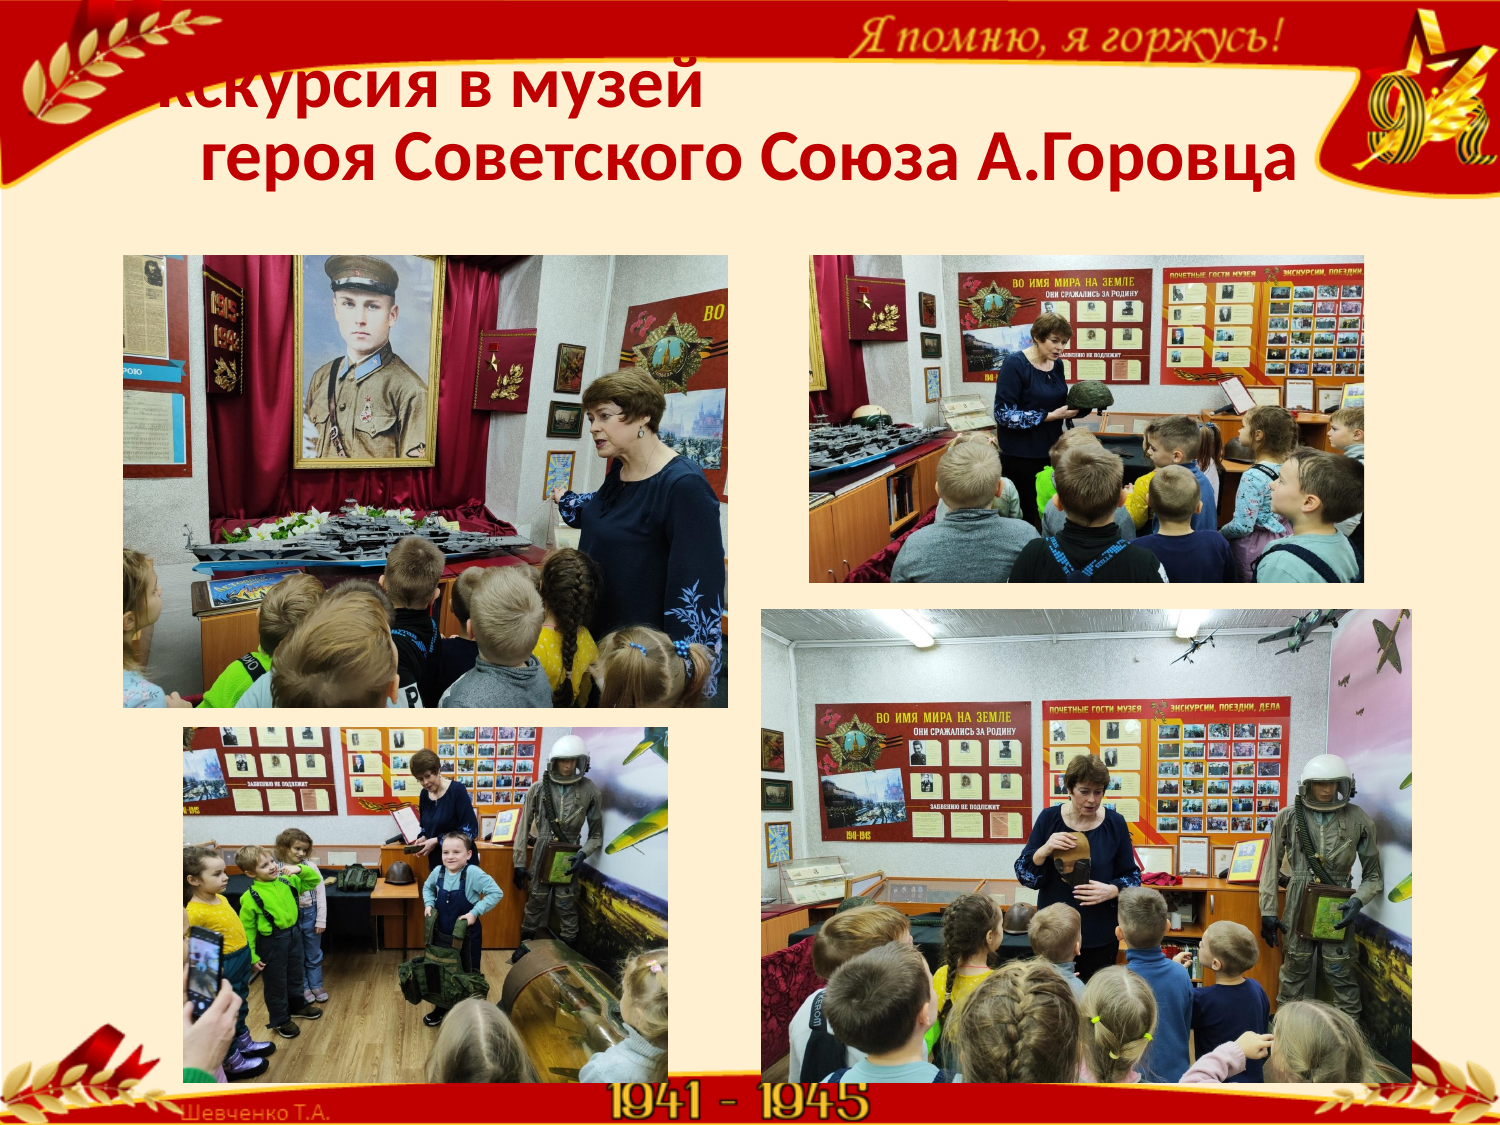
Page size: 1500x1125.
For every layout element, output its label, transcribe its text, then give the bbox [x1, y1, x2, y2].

picture [0, 0, 1500, 1125]
text_box Экскурсия в музей героя Советского Союза А.Горовца [74, 45, 1425, 256]
